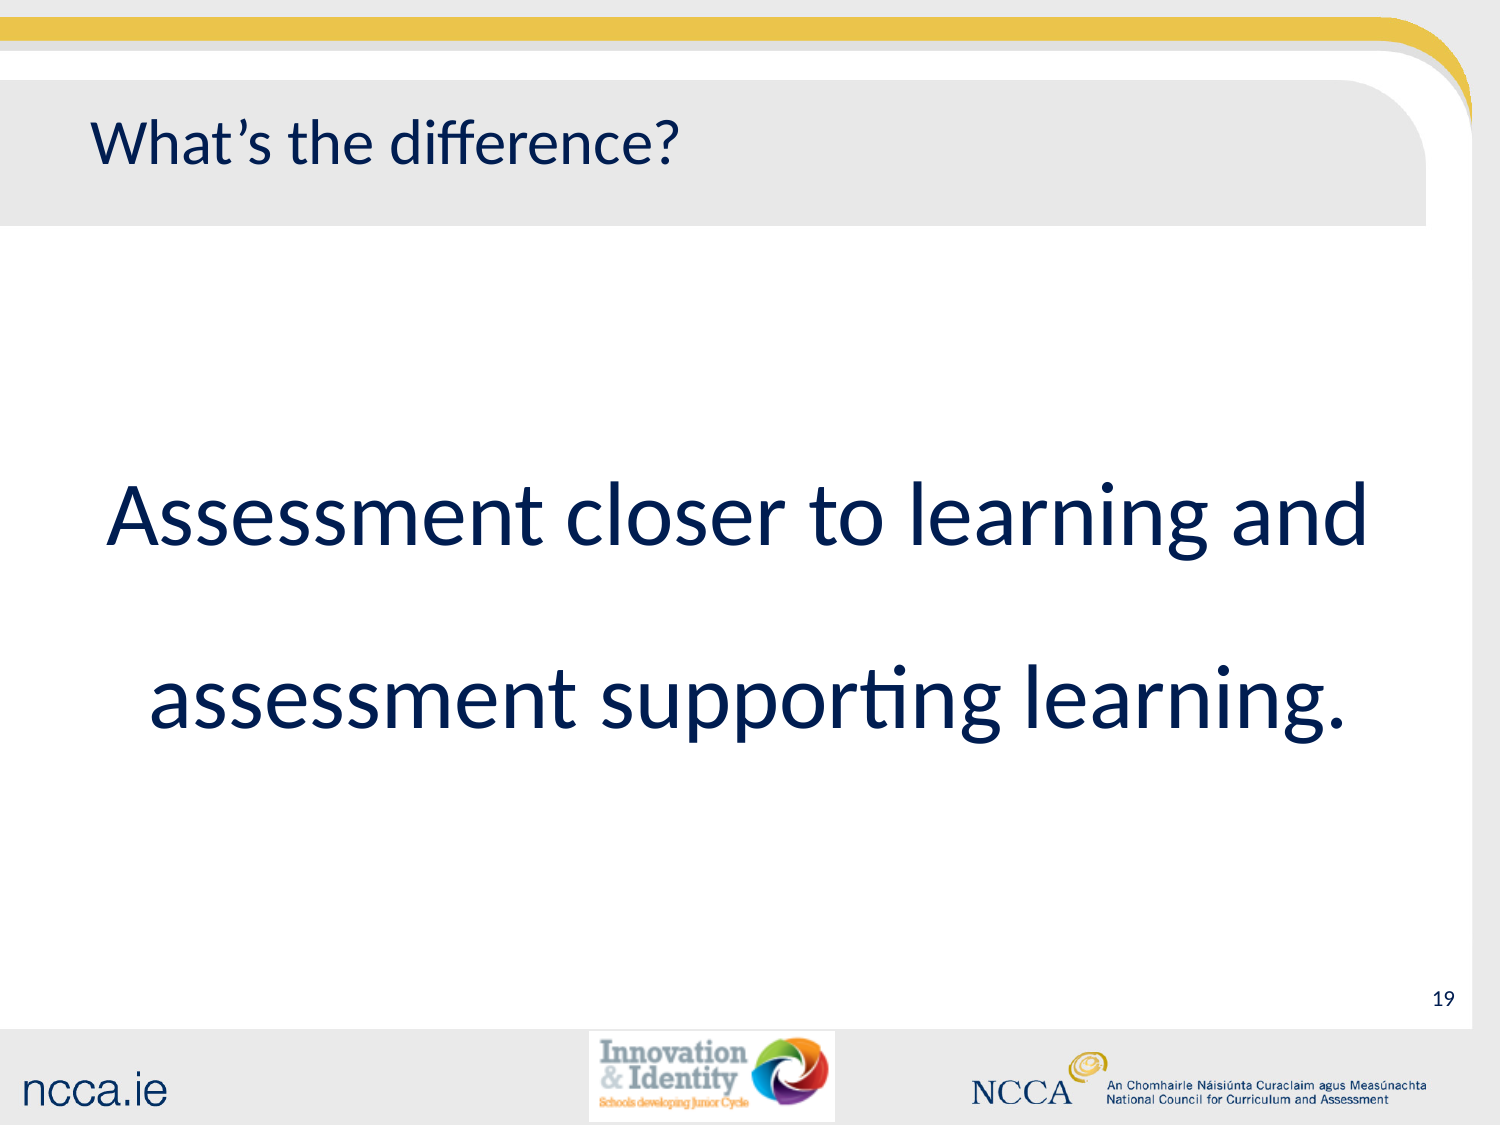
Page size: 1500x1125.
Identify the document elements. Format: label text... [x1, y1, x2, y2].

list Assessment closer to learning and assessment supporting learning. [75, 312, 1425, 1005]
picture [0, 0, 1500, 1125]
title What’s the difference? [75, 45, 1471, 233]
slide_number 18 [1314, 967, 1471, 1028]
